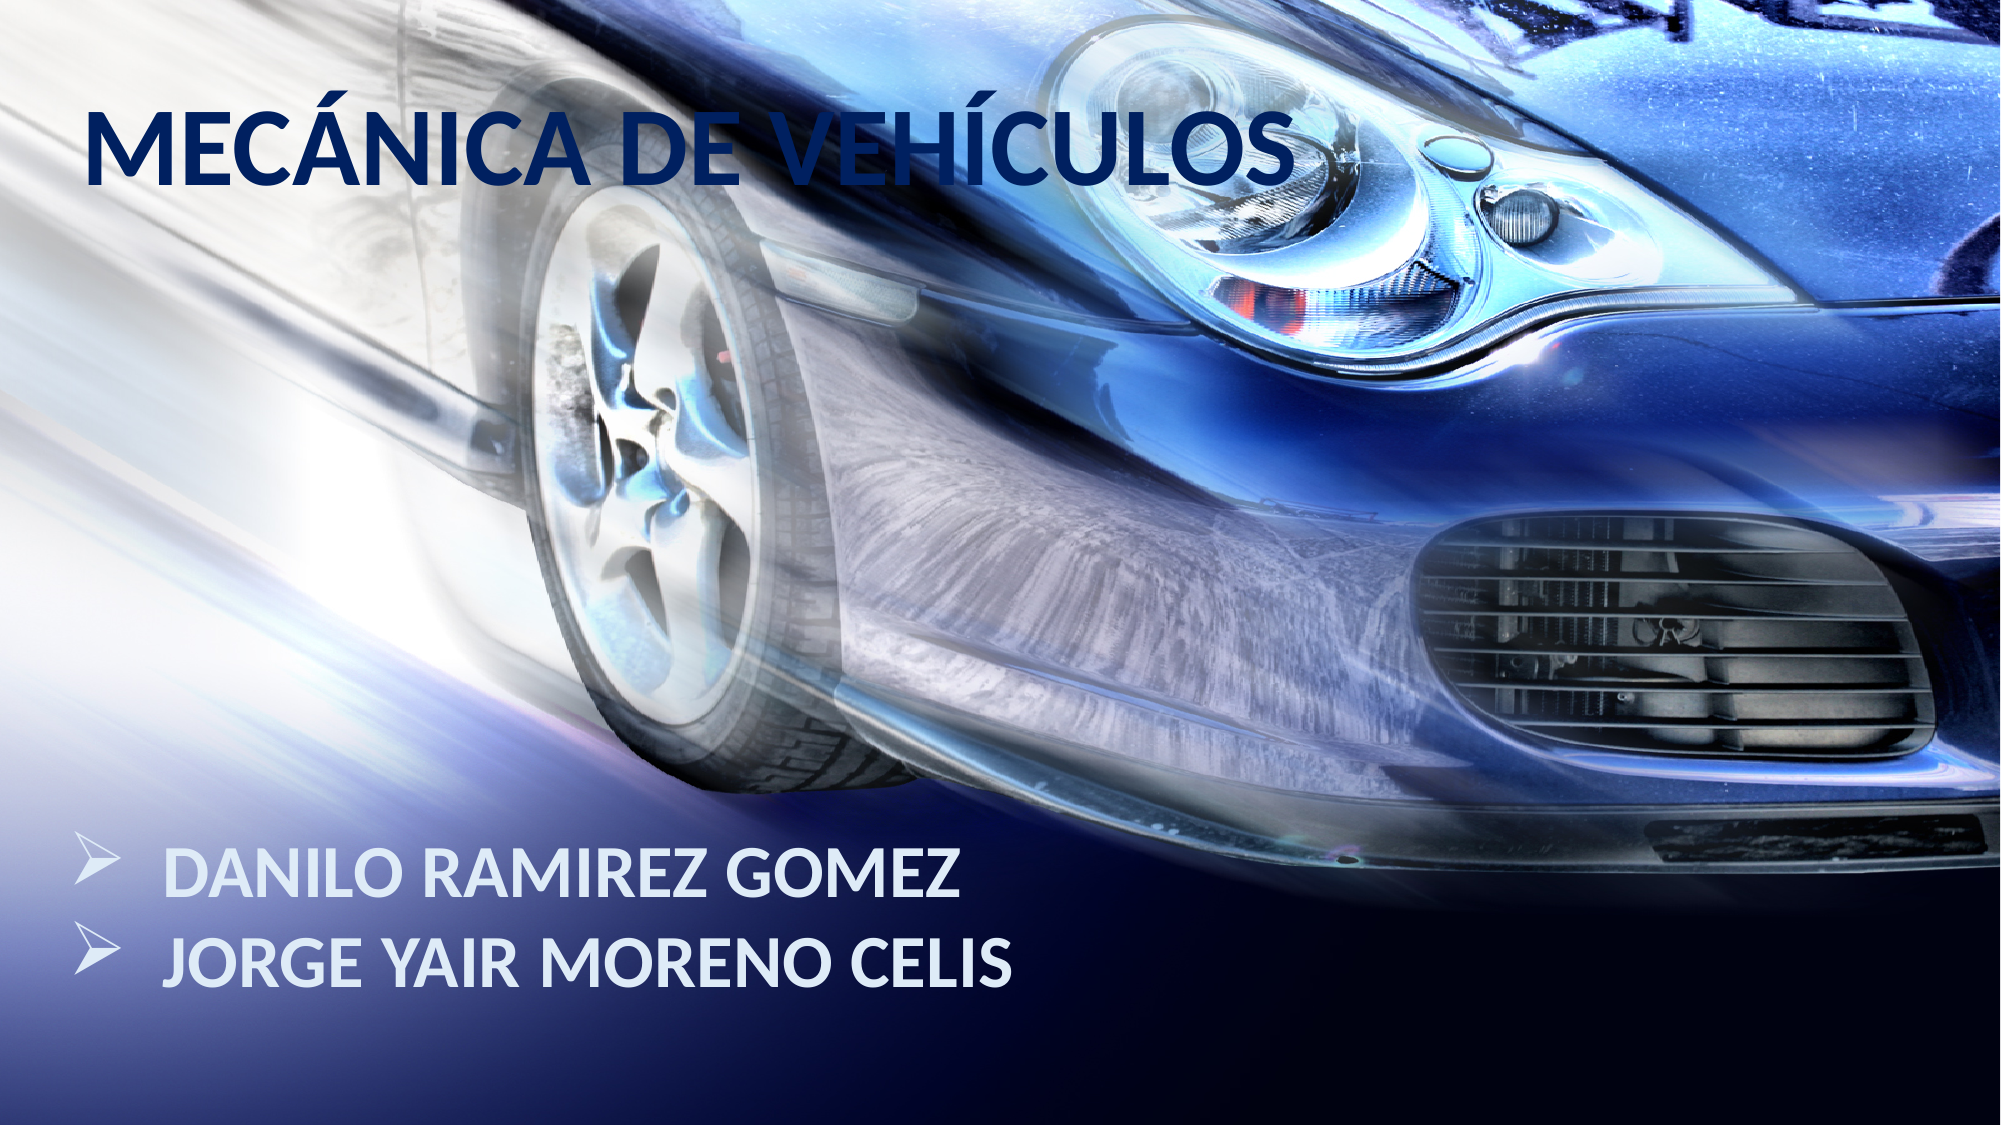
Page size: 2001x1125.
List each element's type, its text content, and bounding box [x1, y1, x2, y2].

text_box MECÁNICA DE VEHÍCULOS [0, 65, 1315, 216]
text_box DANILO RAMIREZ GOMEZ JORGE YAIR MORENO CELIS [54, 815, 1055, 1010]
picture [0, 0, 2001, 1125]
